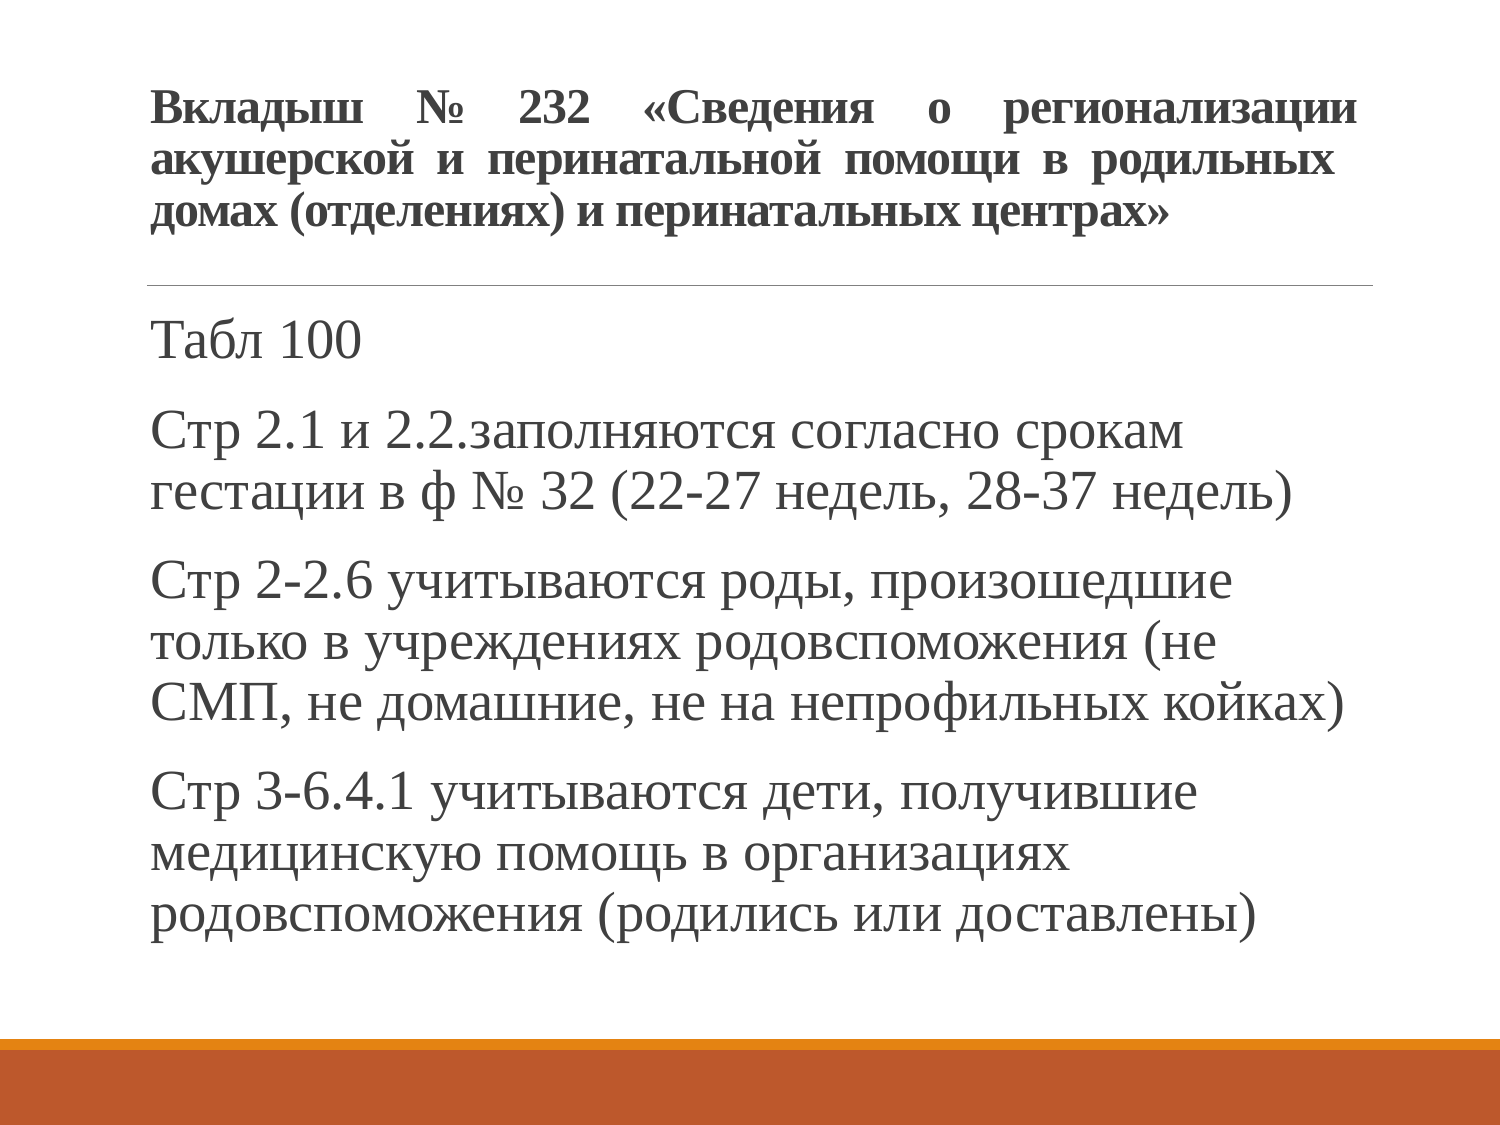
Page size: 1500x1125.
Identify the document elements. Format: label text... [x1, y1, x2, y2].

list Табл 100 Стр 2.1 и 2.2.заполняются согласно срокам гестации в ф № 32 (22-27 недель, 28-37 недель) Стр 2-2.6 учитываются роды, произошедшие только в учреждениях родовспоможения (не СМП, не домашние, не на непрофильных койках) Стр 3-6.4.1 учитываются дети, получившие медицинскую помощь в организациях родовспоможения (родились или доставлены) [135, 302, 1373, 963]
title Вкладыш № 232 «Сведения о регионализации акушерской и перинатальной помощи в родильных домах (отделениях) и перинатальных центрах» [135, 54, 1373, 244]
